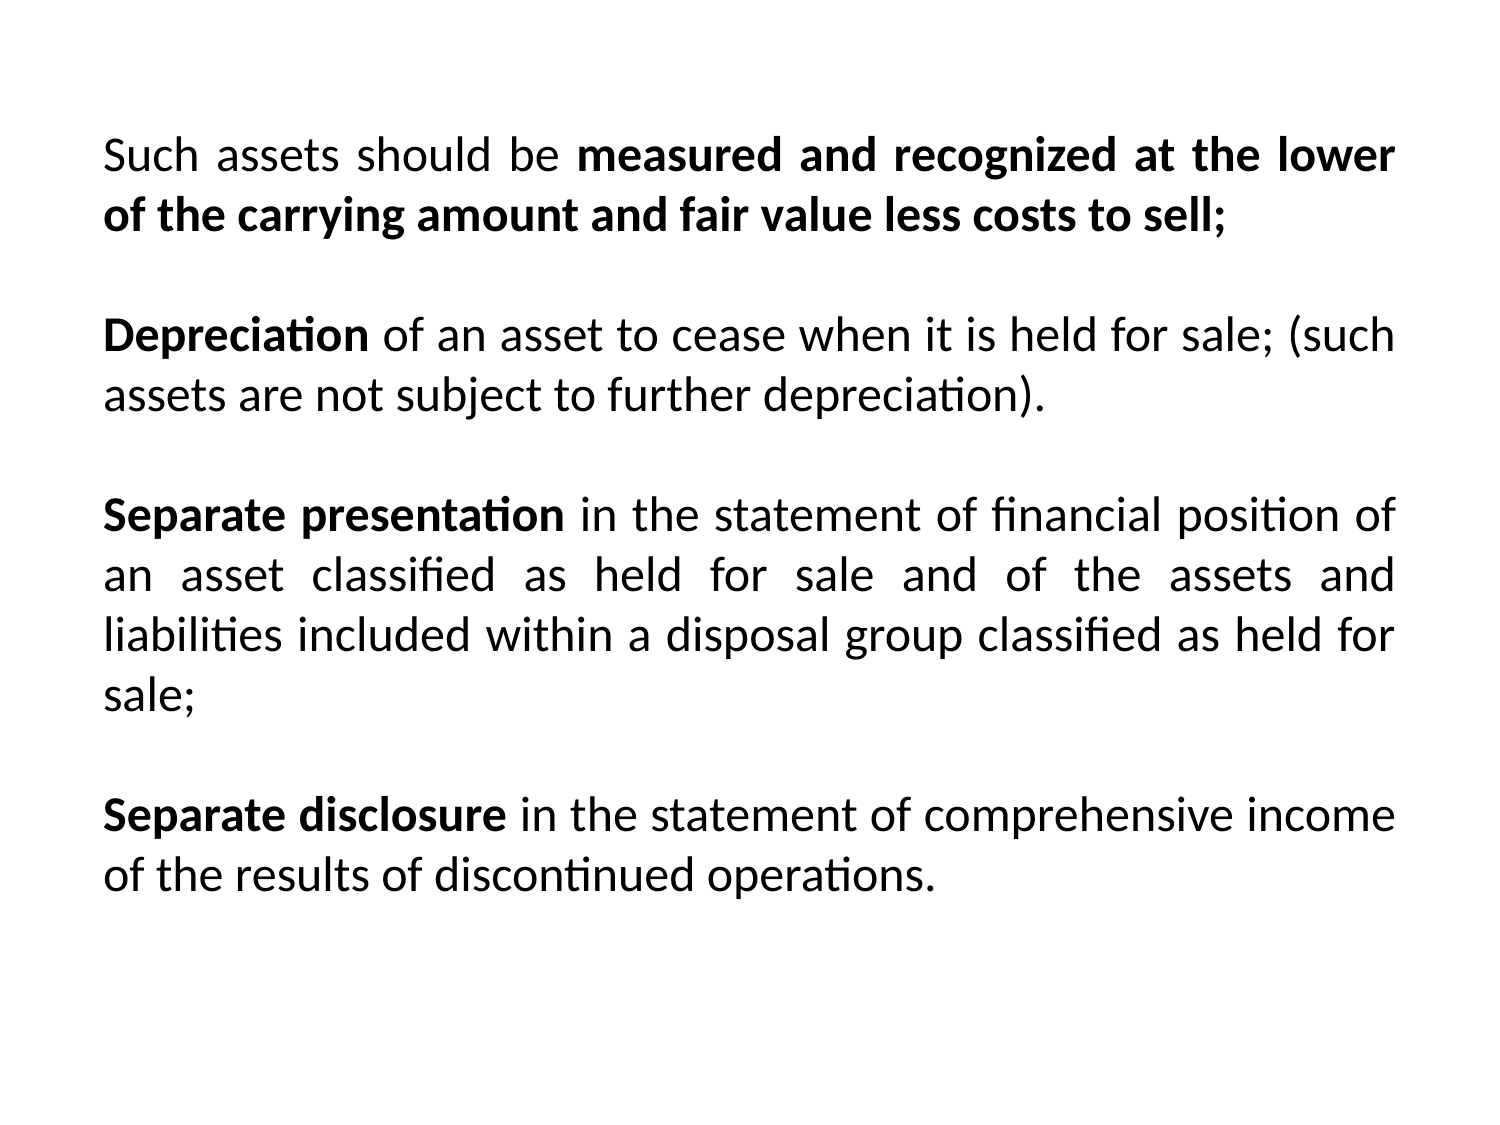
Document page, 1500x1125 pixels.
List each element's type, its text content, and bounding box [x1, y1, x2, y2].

text_box Such assets should be measured and recognized at the lower of the carrying amount and fair value less costs to sell; Depreciation of an asset to cease when it is held for sale; (such assets are not subject to further depreciation). Separate presentation in the statement of financial position of an asset classified as held for sale and of the assets and liabilities included within a disposal group classified as held for sale; Separate disclosure in the statement of comprehensive income of the results of discontinued operations. [88, 113, 1412, 969]
